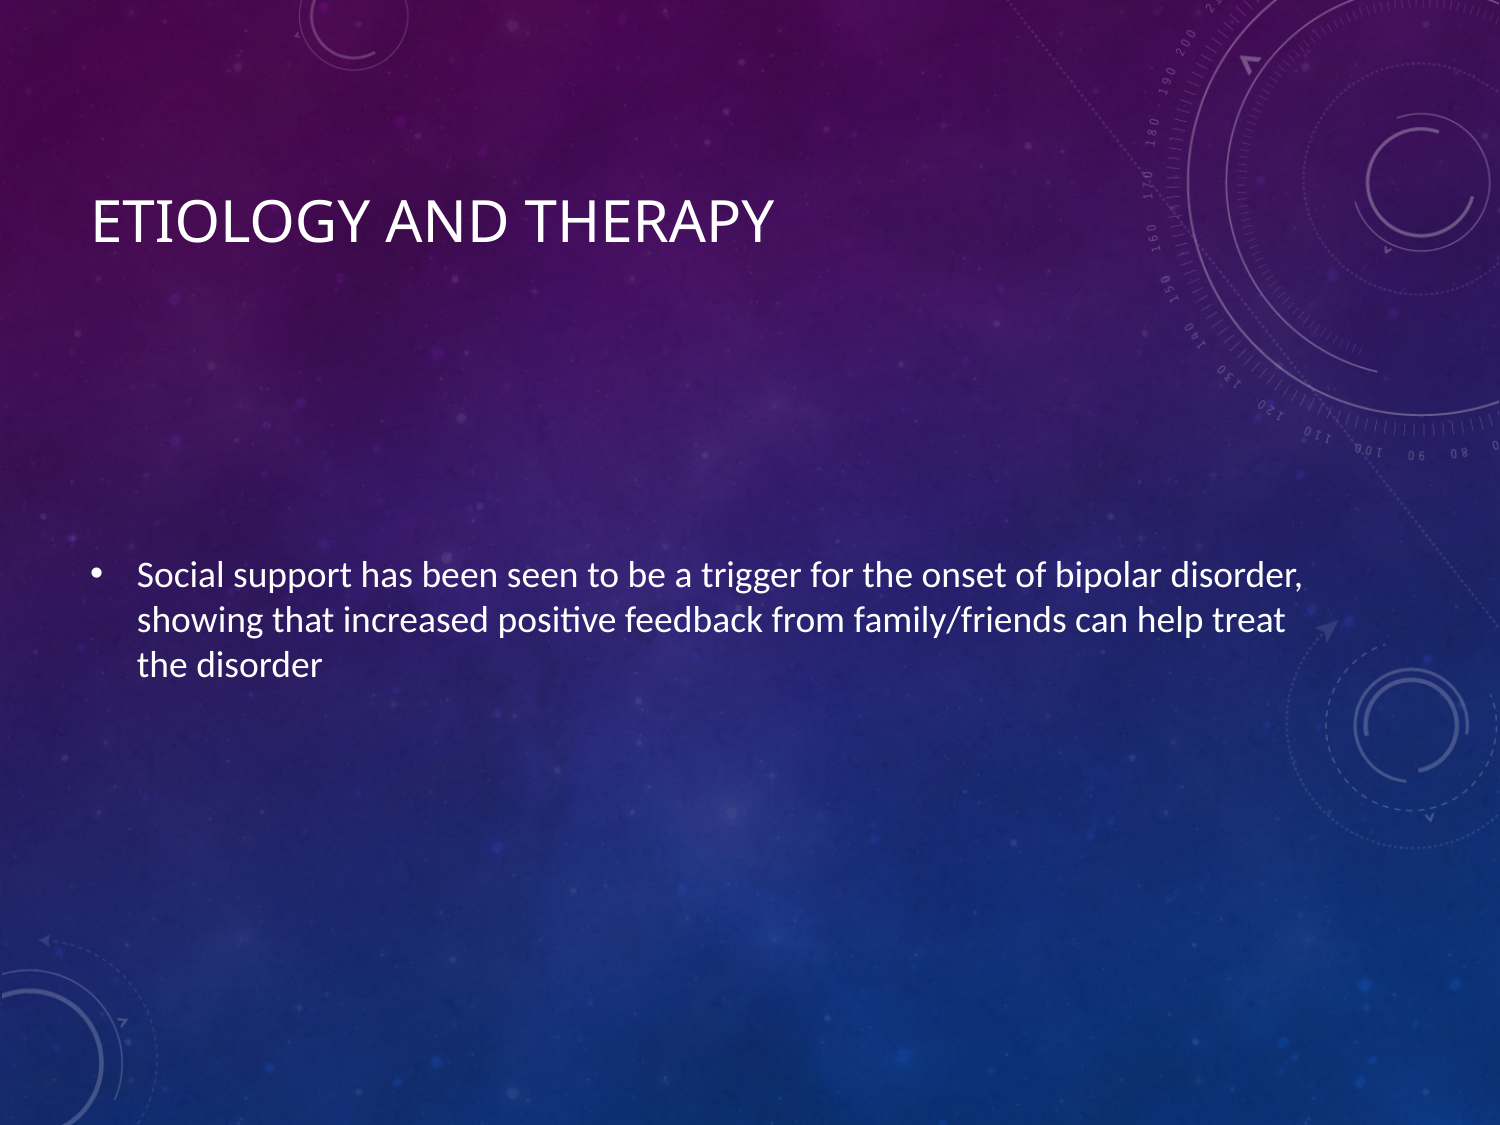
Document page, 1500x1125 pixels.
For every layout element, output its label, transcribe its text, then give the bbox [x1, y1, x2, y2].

picture [0, 0, 1500, 1125]
list Social support has been seen to be a trigger for the onset of bipolar disorder, showing that increased positive feedback from family/friends can help treat the disorder [75, 351, 1350, 950]
title Etiology and Therapy [75, 99, 1350, 339]
